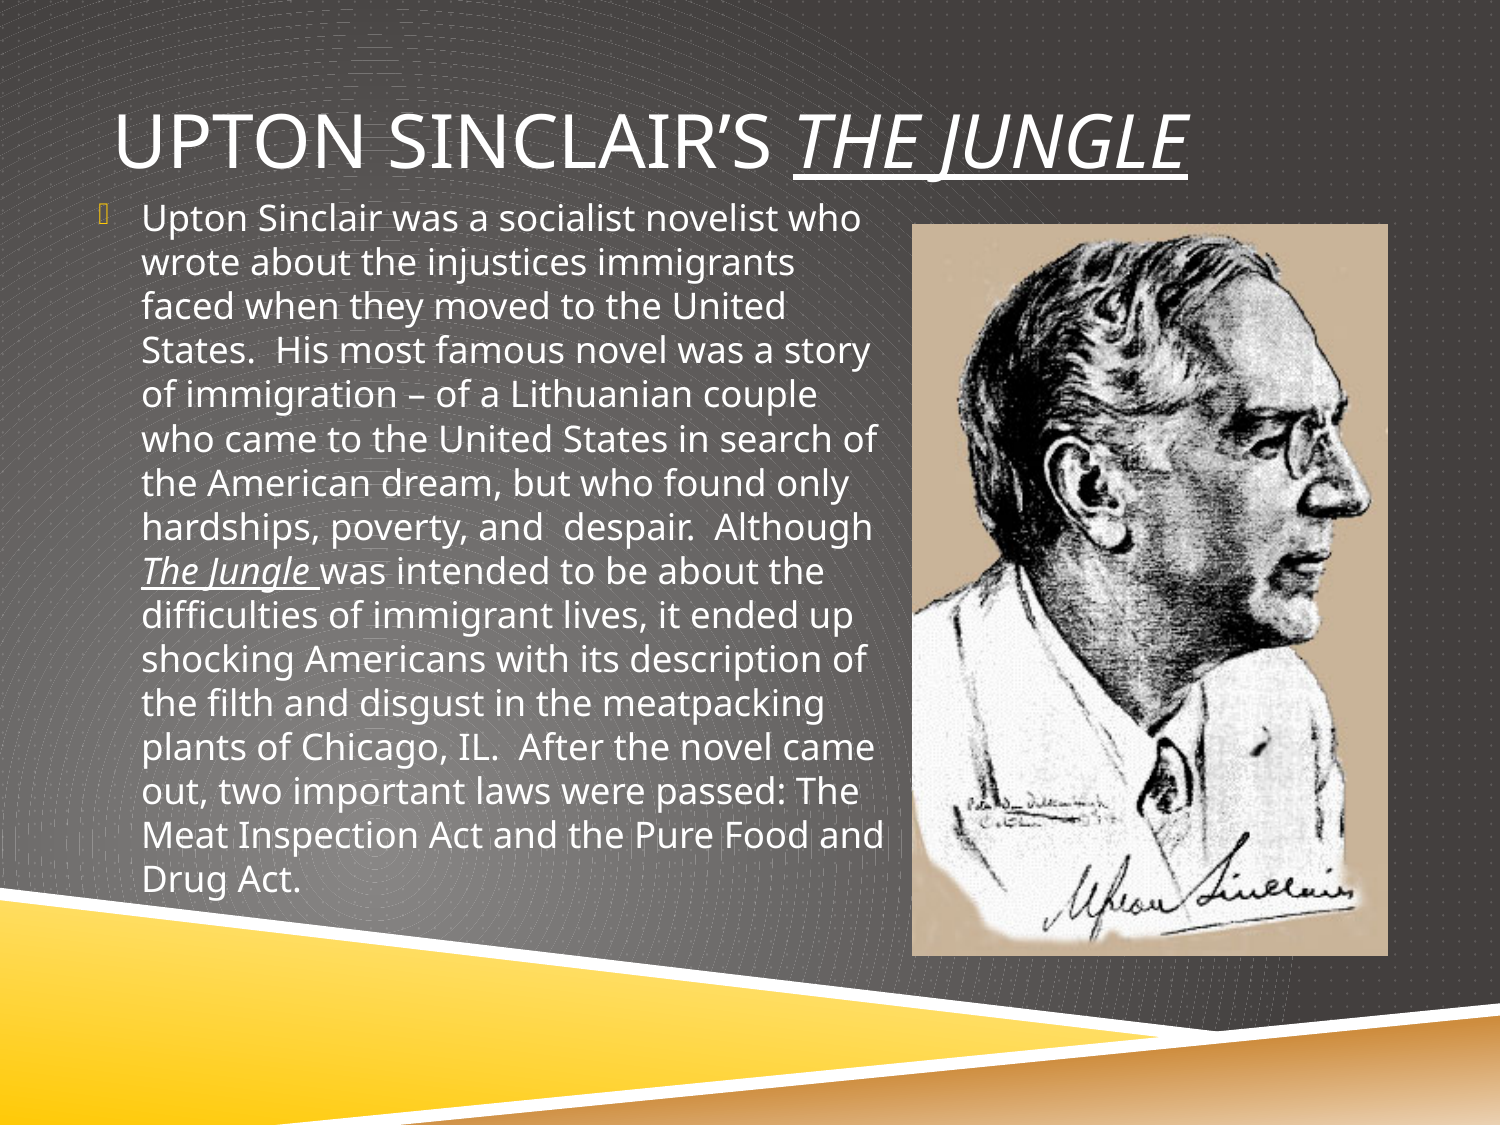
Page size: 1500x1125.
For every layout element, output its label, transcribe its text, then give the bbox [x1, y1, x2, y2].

title Upton Sinclair’s The Jungle [112, 45, 1388, 233]
list Upton Sinclair was a socialist novelist who wrote about the injustices immigrants faced when they moved to the United States. His most famous novel was a story of immigration – of a Lithuanian couple who came to the United States in search of the American dream, but who found only hardships, poverty, and despair. Although The Jungle was intended to be about the difficulties of immigrant lives, it ended up shocking Americans with its description of the filth and disgust in the meatpacking plants of Chicago, IL. After the novel came out, two important laws were passed: The Meat Inspection Act and the Pure Food and Drug Act. [87, 187, 888, 919]
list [912, 224, 1388, 956]
